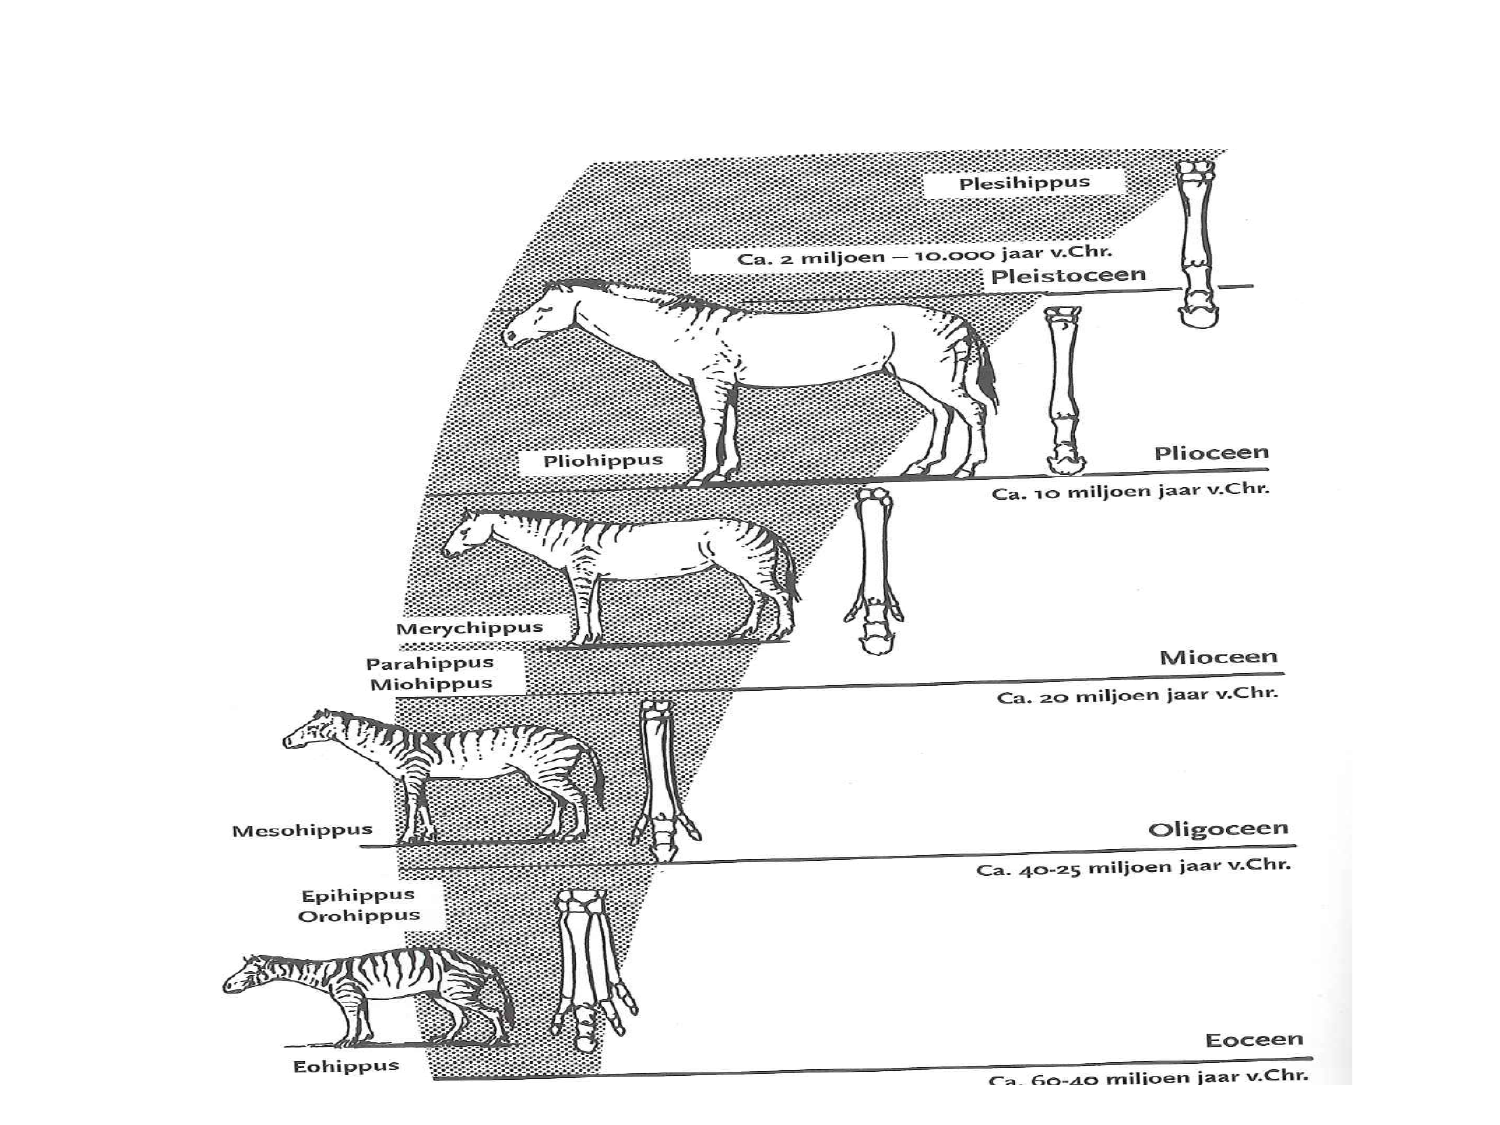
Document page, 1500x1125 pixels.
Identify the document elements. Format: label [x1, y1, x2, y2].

picture [135, 148, 1353, 1085]
